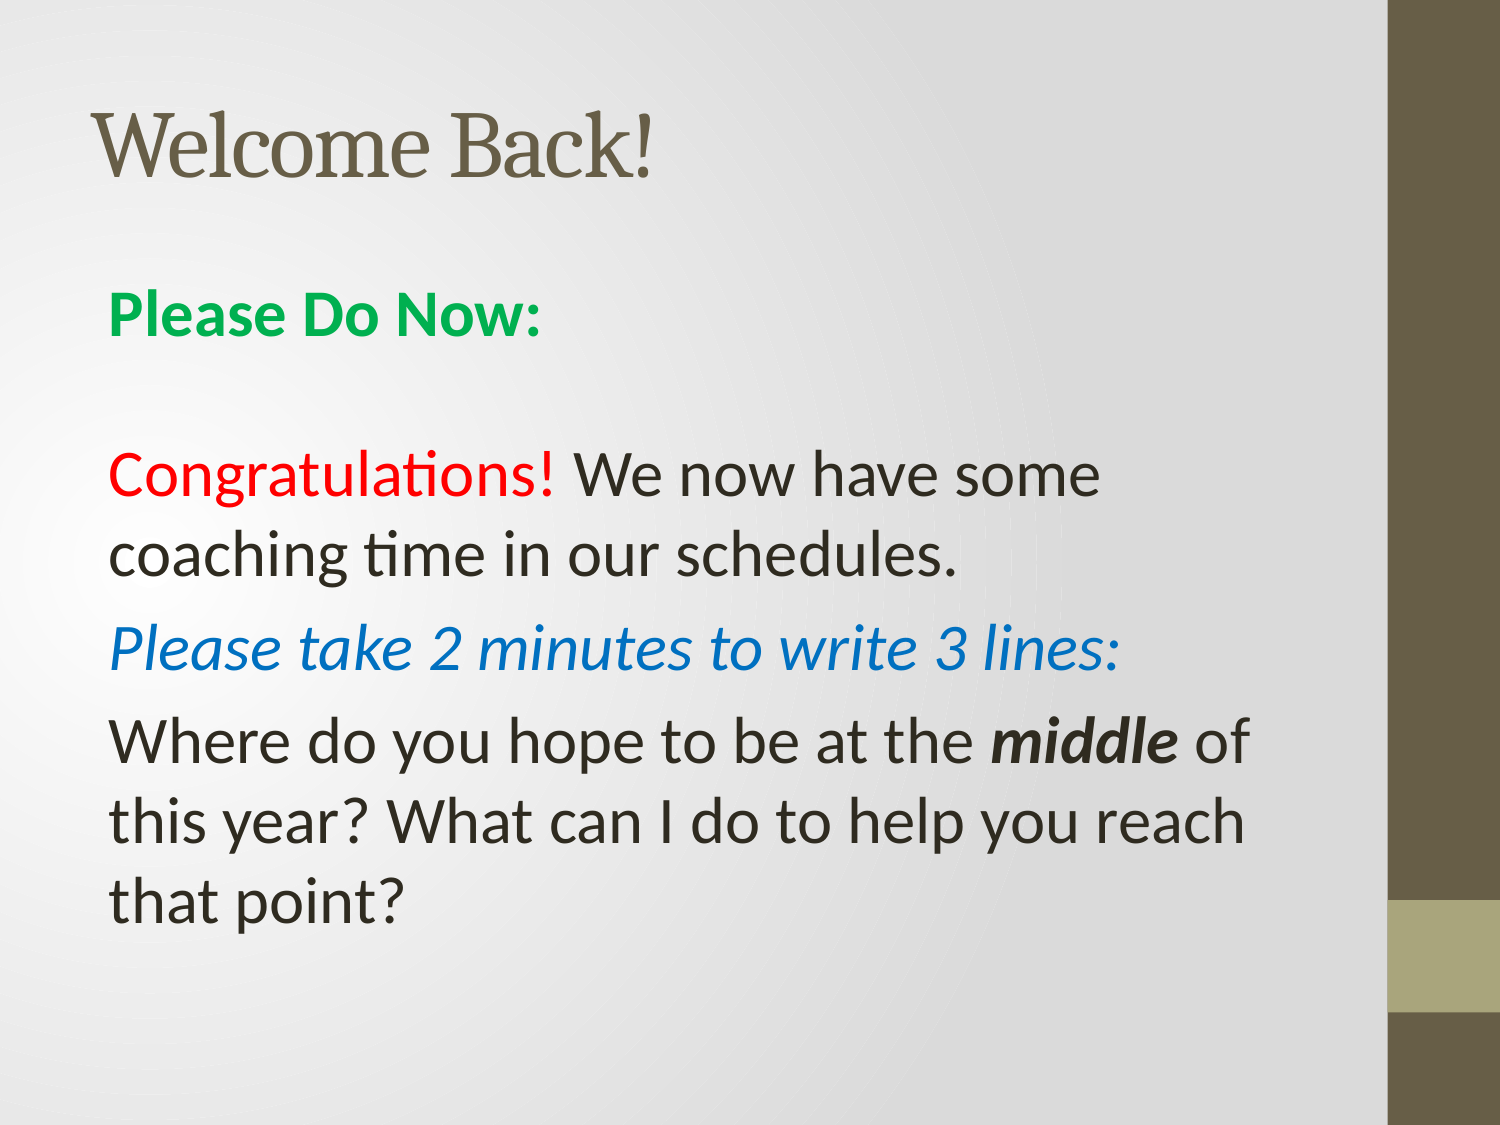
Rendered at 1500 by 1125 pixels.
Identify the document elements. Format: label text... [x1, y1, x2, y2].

title Welcome Back! [75, 45, 1325, 233]
list Please Do Now: Congratulations! We now have some coaching time in our schedules. Please take 2 minutes to write 3 lines: Where do you hope to be at the middle of this year? What can I do to help you reach that point? [75, 262, 1325, 1050]
